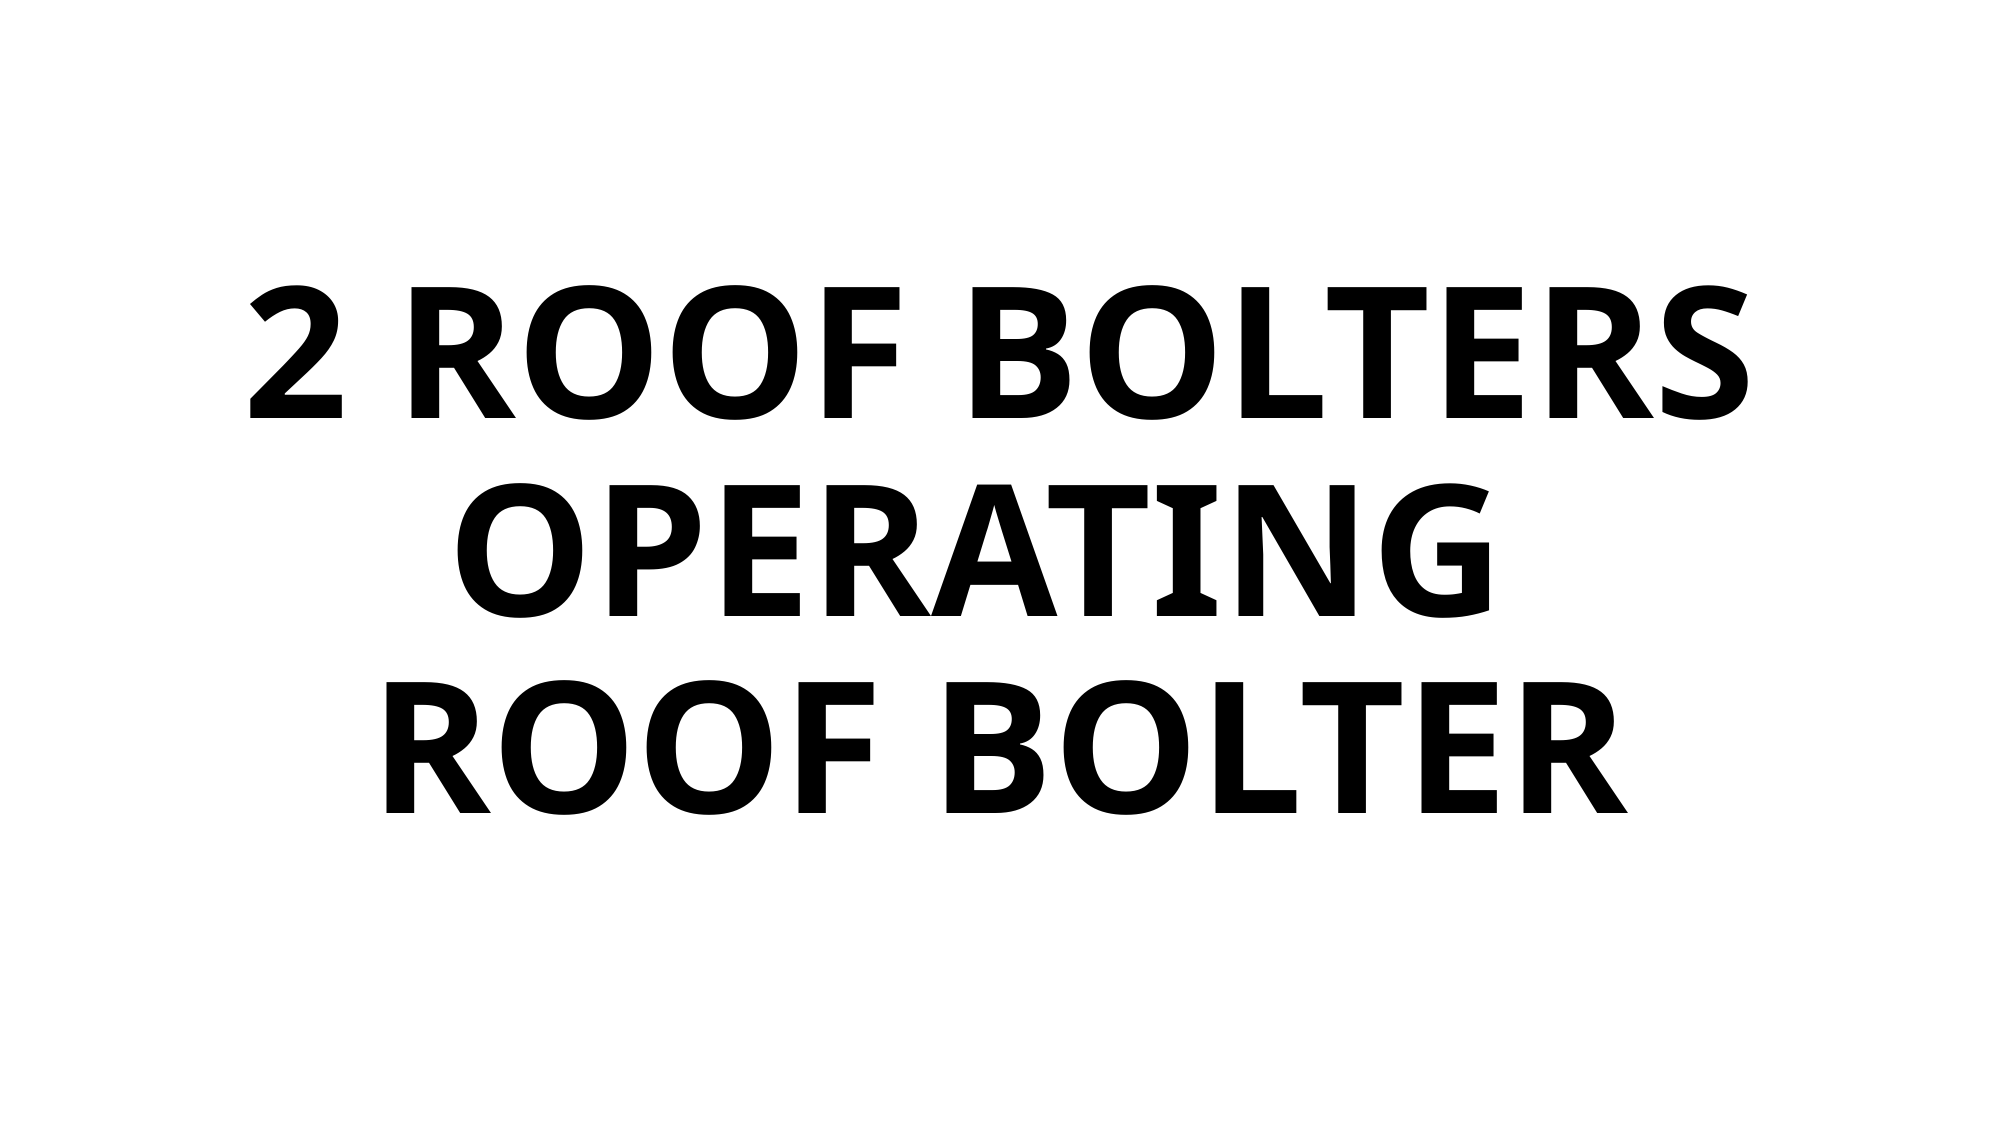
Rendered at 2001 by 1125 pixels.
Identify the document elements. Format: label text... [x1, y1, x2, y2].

title 2 ROOF BOLTERS OPERATING ROOF BOLTER [137, 59, 1863, 1054]
